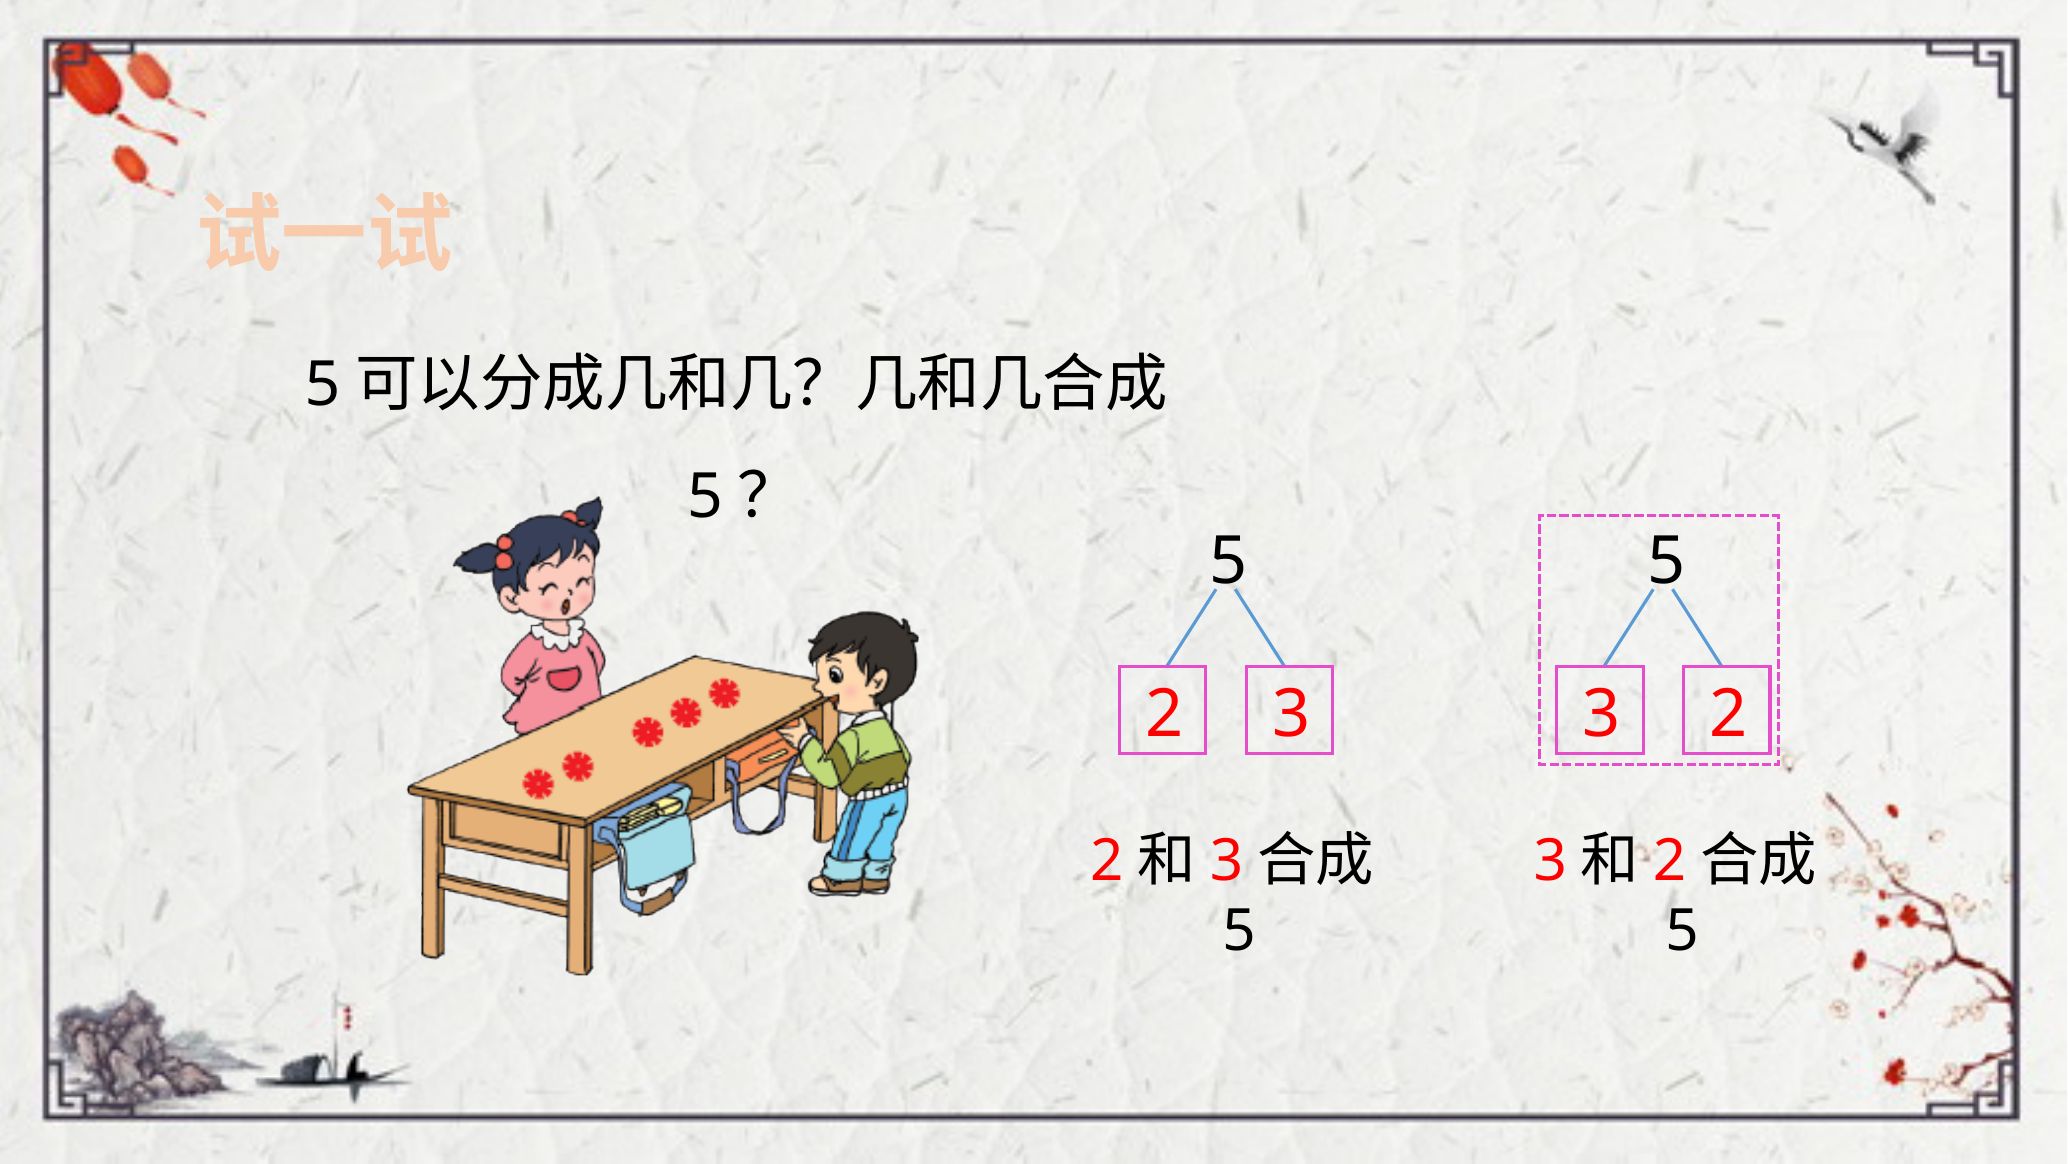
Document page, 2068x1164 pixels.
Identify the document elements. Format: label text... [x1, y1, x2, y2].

text_box 5可以分成几和几？几和几合成5？ [240, 297, 1247, 538]
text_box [1539, 509, 1779, 765]
text_box 试一试 [181, 172, 468, 290]
text_box 2和3合成5 [1065, 814, 1413, 970]
picture [0, 0, 2068, 1164]
text_box 3 [1257, 662, 1342, 757]
text_box 3和2合成5 [1508, 814, 1856, 970]
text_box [1119, 509, 1333, 754]
